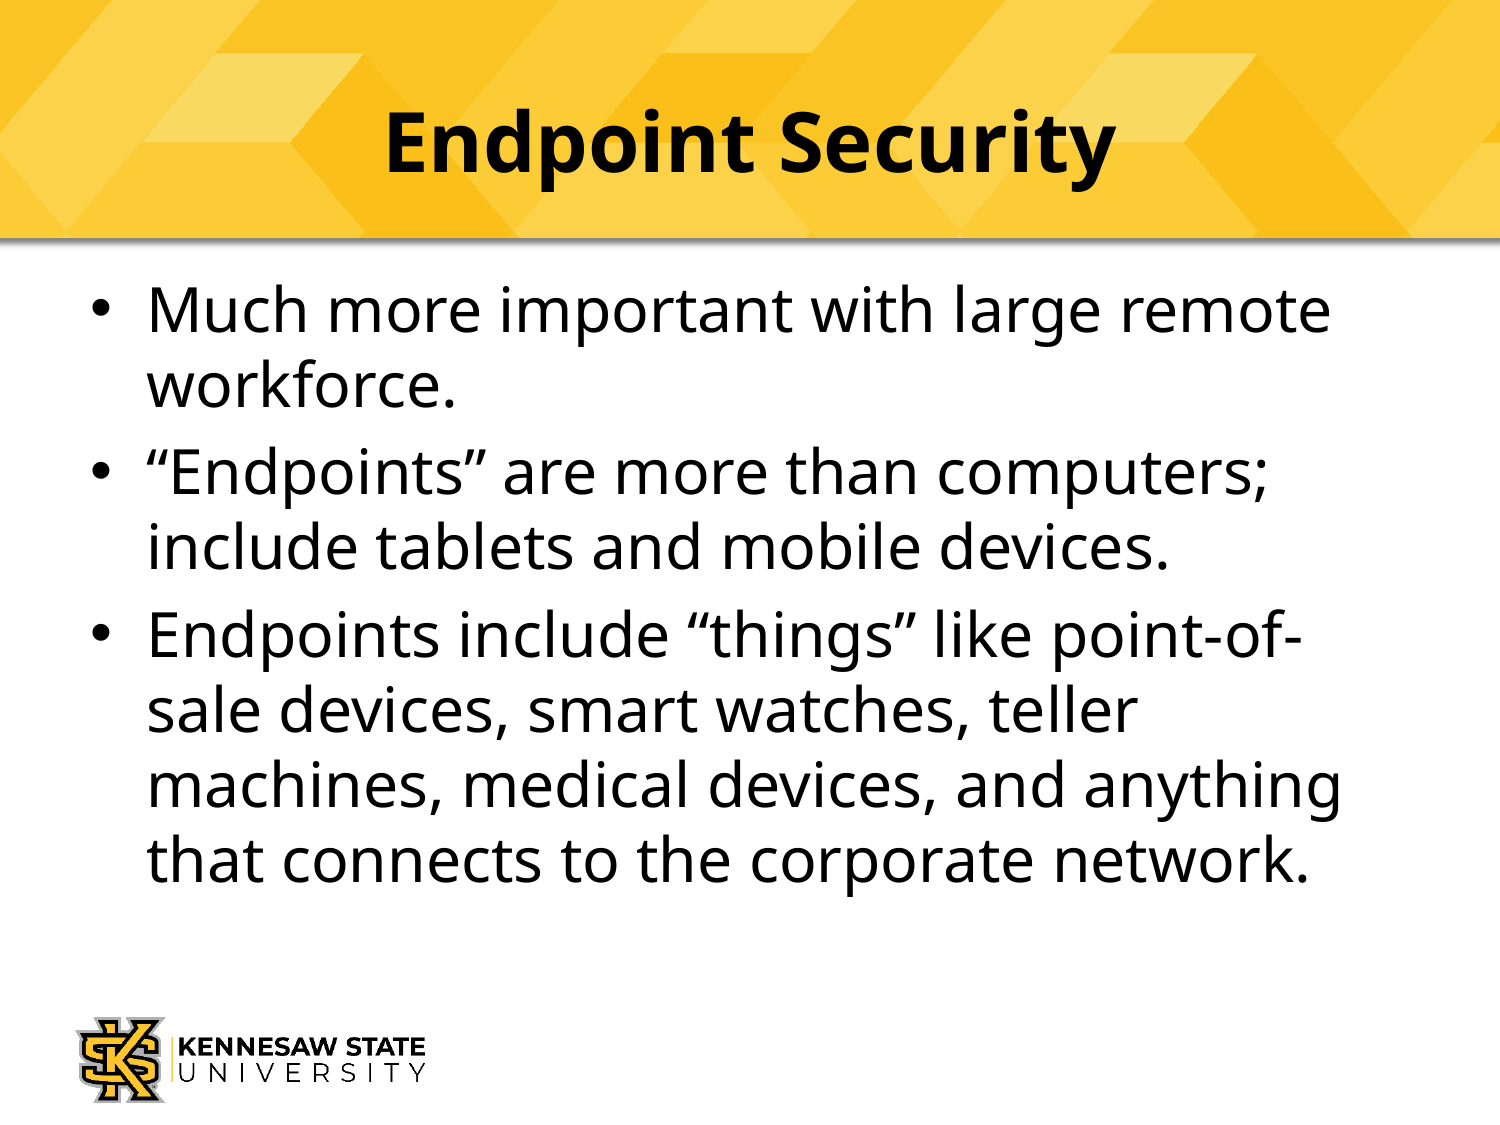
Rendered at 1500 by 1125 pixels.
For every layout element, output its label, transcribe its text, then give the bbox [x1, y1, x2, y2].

picture [0, 0, 1500, 251]
list Much more important with large remote workforce. “Endpoints” are more than computers; include tablets and mobile devices. Endpoints include “things” like point-of-sale devices, smart watches, teller machines, medical devices, and anything that connects to the corporate network. [75, 262, 1425, 1005]
picture [75, 1017, 425, 1103]
title Endpoint Security [75, 45, 1425, 233]
